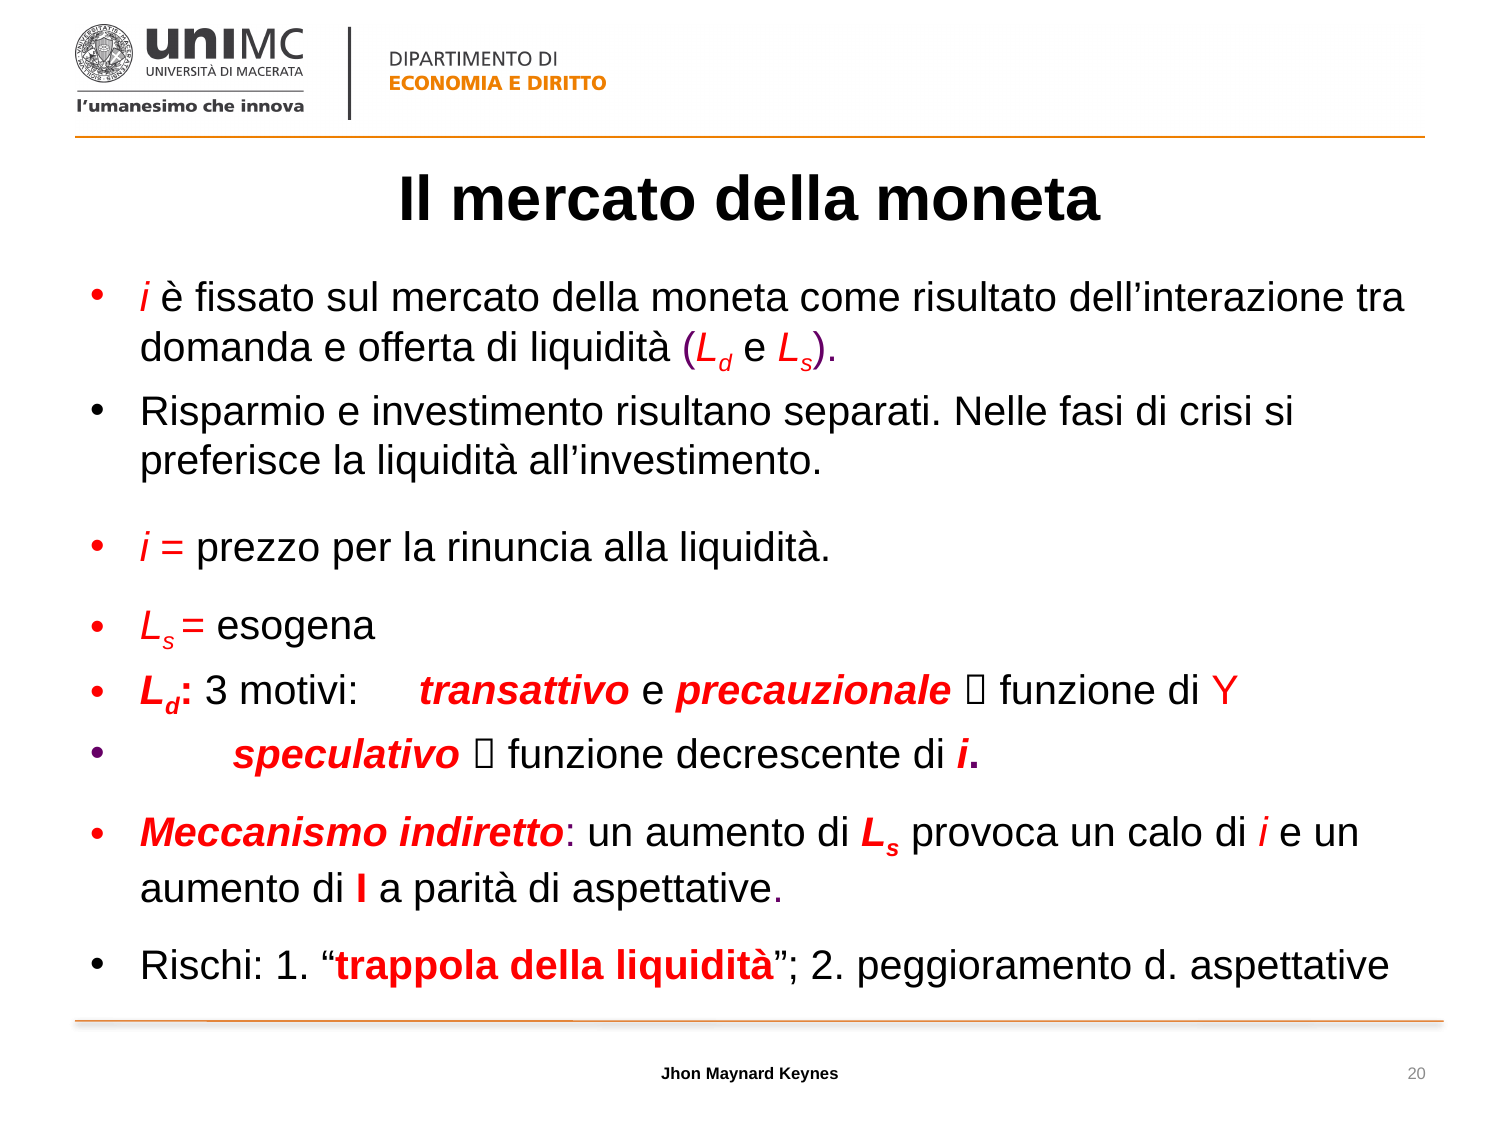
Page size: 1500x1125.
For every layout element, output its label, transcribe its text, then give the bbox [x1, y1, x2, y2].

picture [75, 24, 1425, 138]
title Il mercato della moneta [75, 149, 1425, 241]
slide_number 20 [1091, 1042, 1442, 1103]
footer Jhon Maynard Keynes [512, 1042, 988, 1103]
list i è fissato sul mercato della moneta come risultato dell’interazione tra domanda e offerta di liquidità (Ld e Ls). Risparmio e investimento risultano separati. Nelle fasi di crisi si preferisce la liquidità all’investimento. i = prezzo per la rinuncia alla liquidità. Ls = esogena Ld: 3 motivi: transattivo e precauzionale  funzione di Y speculativo  funzione decrescente di i. Meccanismo indiretto: un aumento di Ls provoca un calo di i e un aumento di I a parità di aspettative. Rischi: 1. “trappola della liquidità”; 2. peggioramento d. aspettative [75, 262, 1425, 1005]
